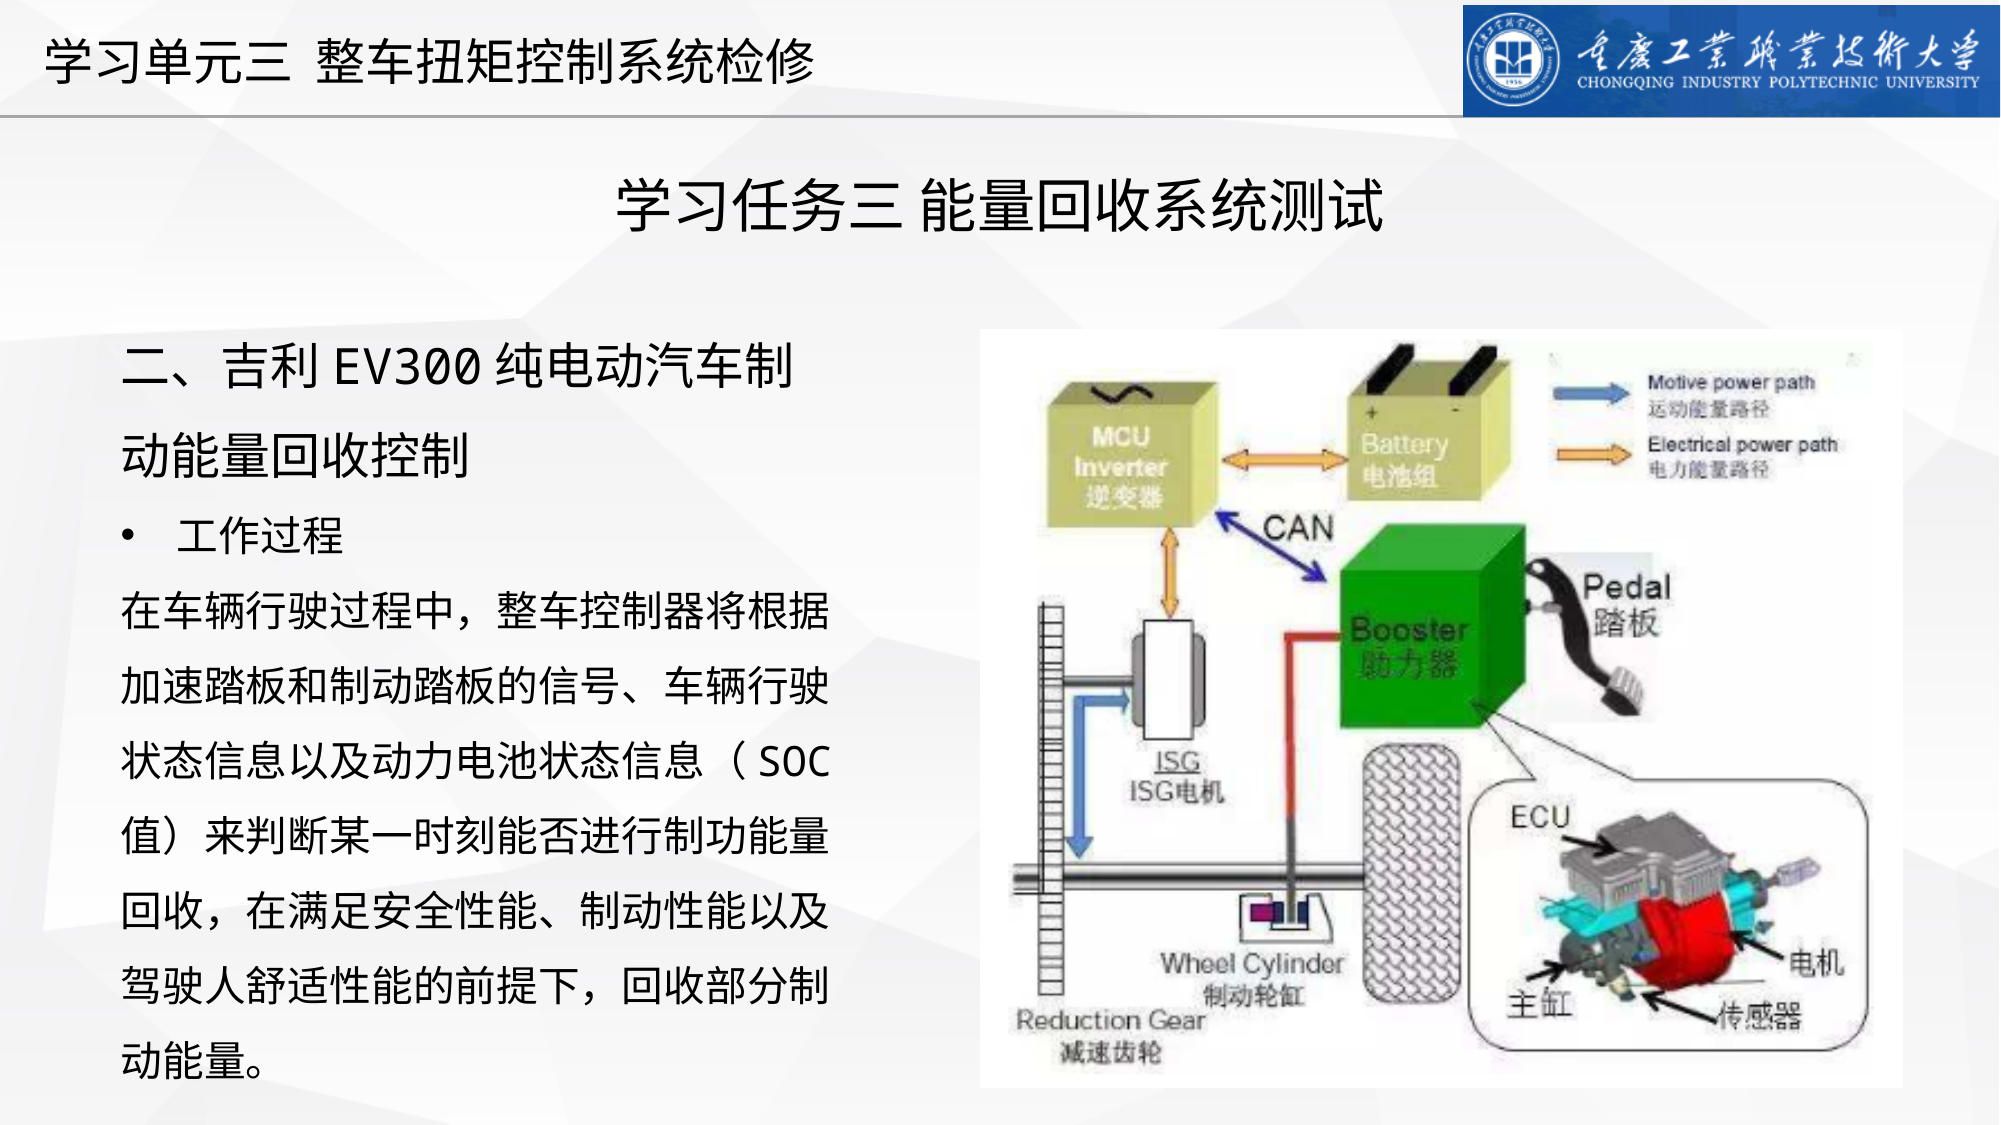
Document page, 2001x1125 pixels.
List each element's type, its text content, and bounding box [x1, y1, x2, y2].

picture [0, 0, 2001, 117]
text_box 二、吉利EV300纯电动汽车制动能量回收控制 工作过程 在车辆行驶过程中，整车控制器将根据加速踏板和制动踏板的信号、车辆行驶状态信息以及动力电池状态信息（SOC值）来判断某一时刻能否进行制功能量回收，在满足安全性能、制动性能以及驾驶人舒适性能的前提下，回收部分制动能量。 [105, 297, 857, 1092]
picture [0, 118, 1999, 1125]
text_box 学习任务三 能量回收系统测试 [433, 161, 1567, 247]
